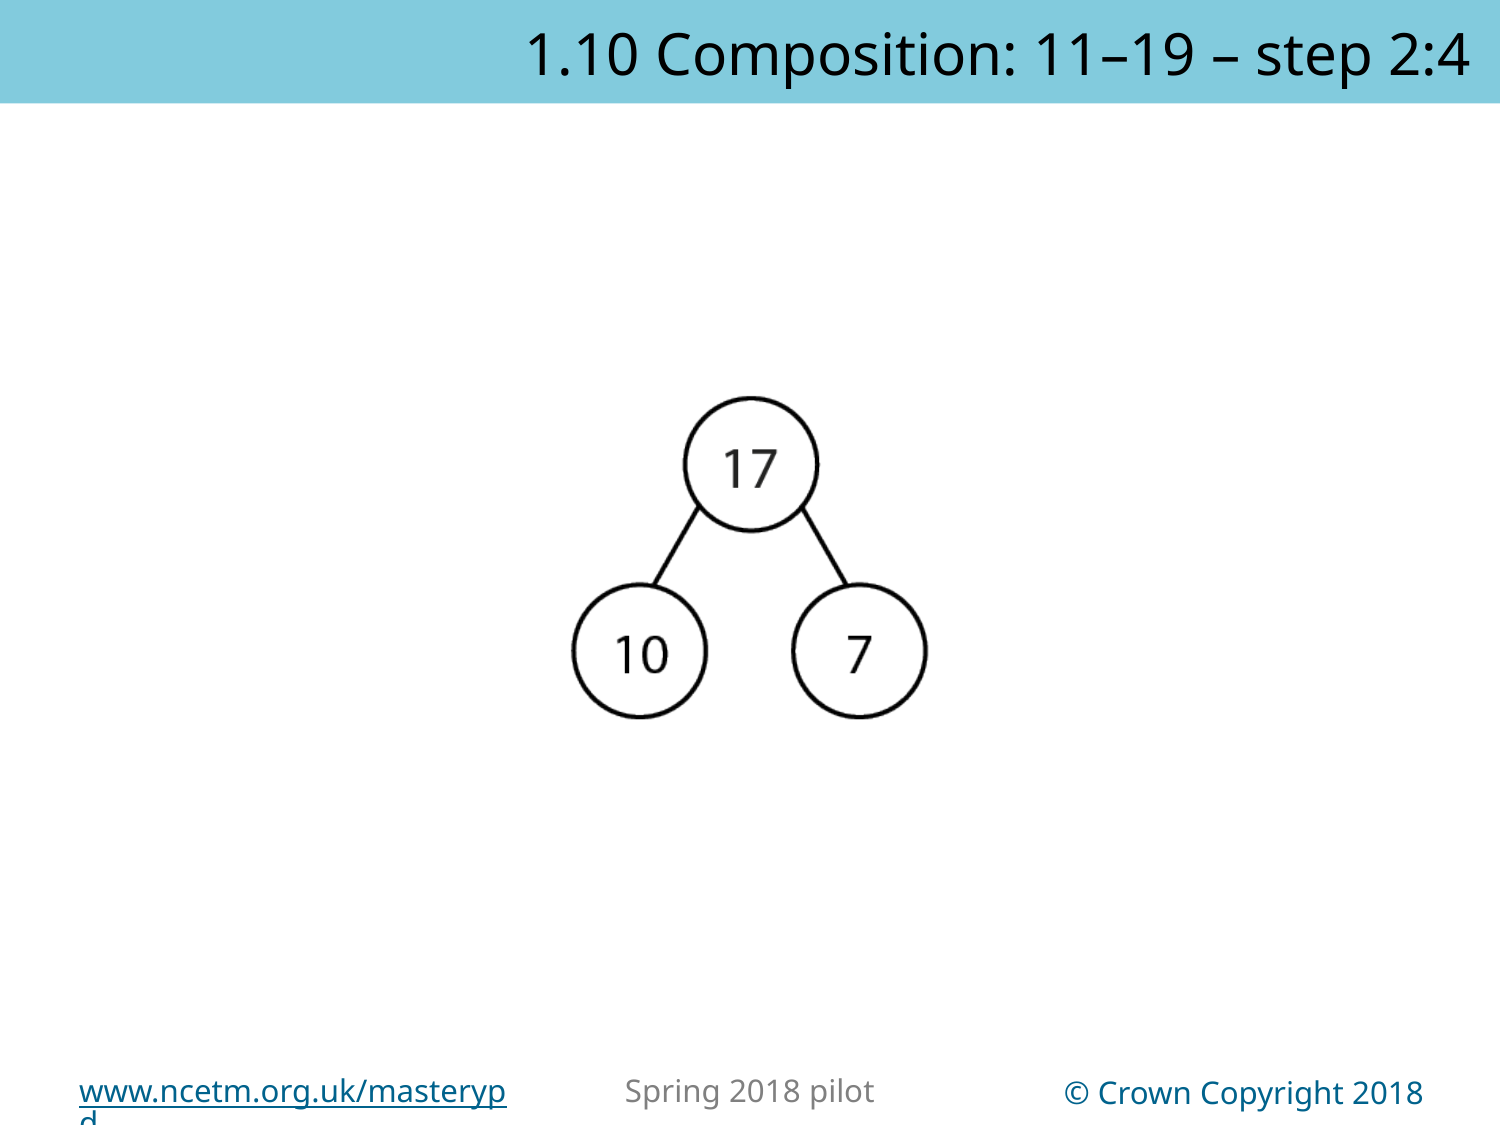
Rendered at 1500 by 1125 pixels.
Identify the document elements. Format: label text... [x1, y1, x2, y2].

picture [96, 374, 1404, 751]
list 1.10 Composition: 11–19 – step 2:4 [0, 0, 1500, 104]
